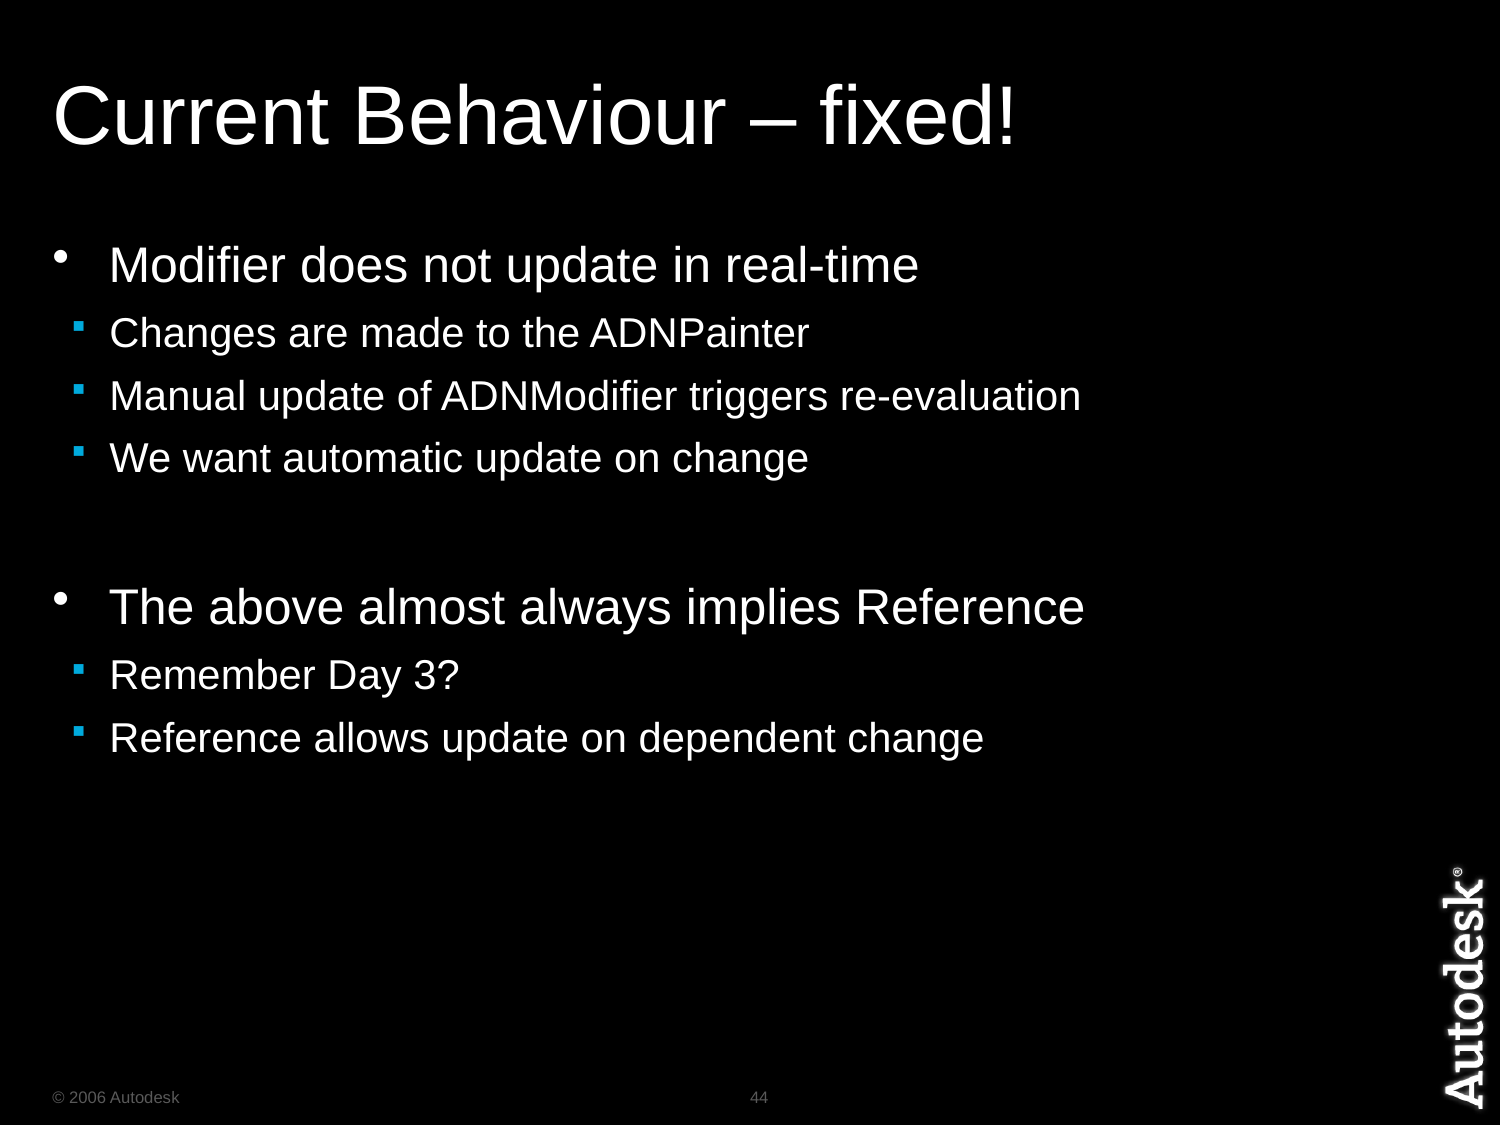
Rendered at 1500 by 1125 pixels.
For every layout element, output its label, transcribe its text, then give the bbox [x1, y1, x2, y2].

list Modifier does not update in real-time Changes are made to the ADNPainter Manual update of ADNModifier triggers re-evaluation We want automatic update on change The above almost always implies Reference Remember Day 3? Reference allows update on dependent change [52, 231, 1401, 1073]
title Current Behaviour – fixed! [52, 22, 1401, 211]
picture [1402, 0, 1500, 1125]
